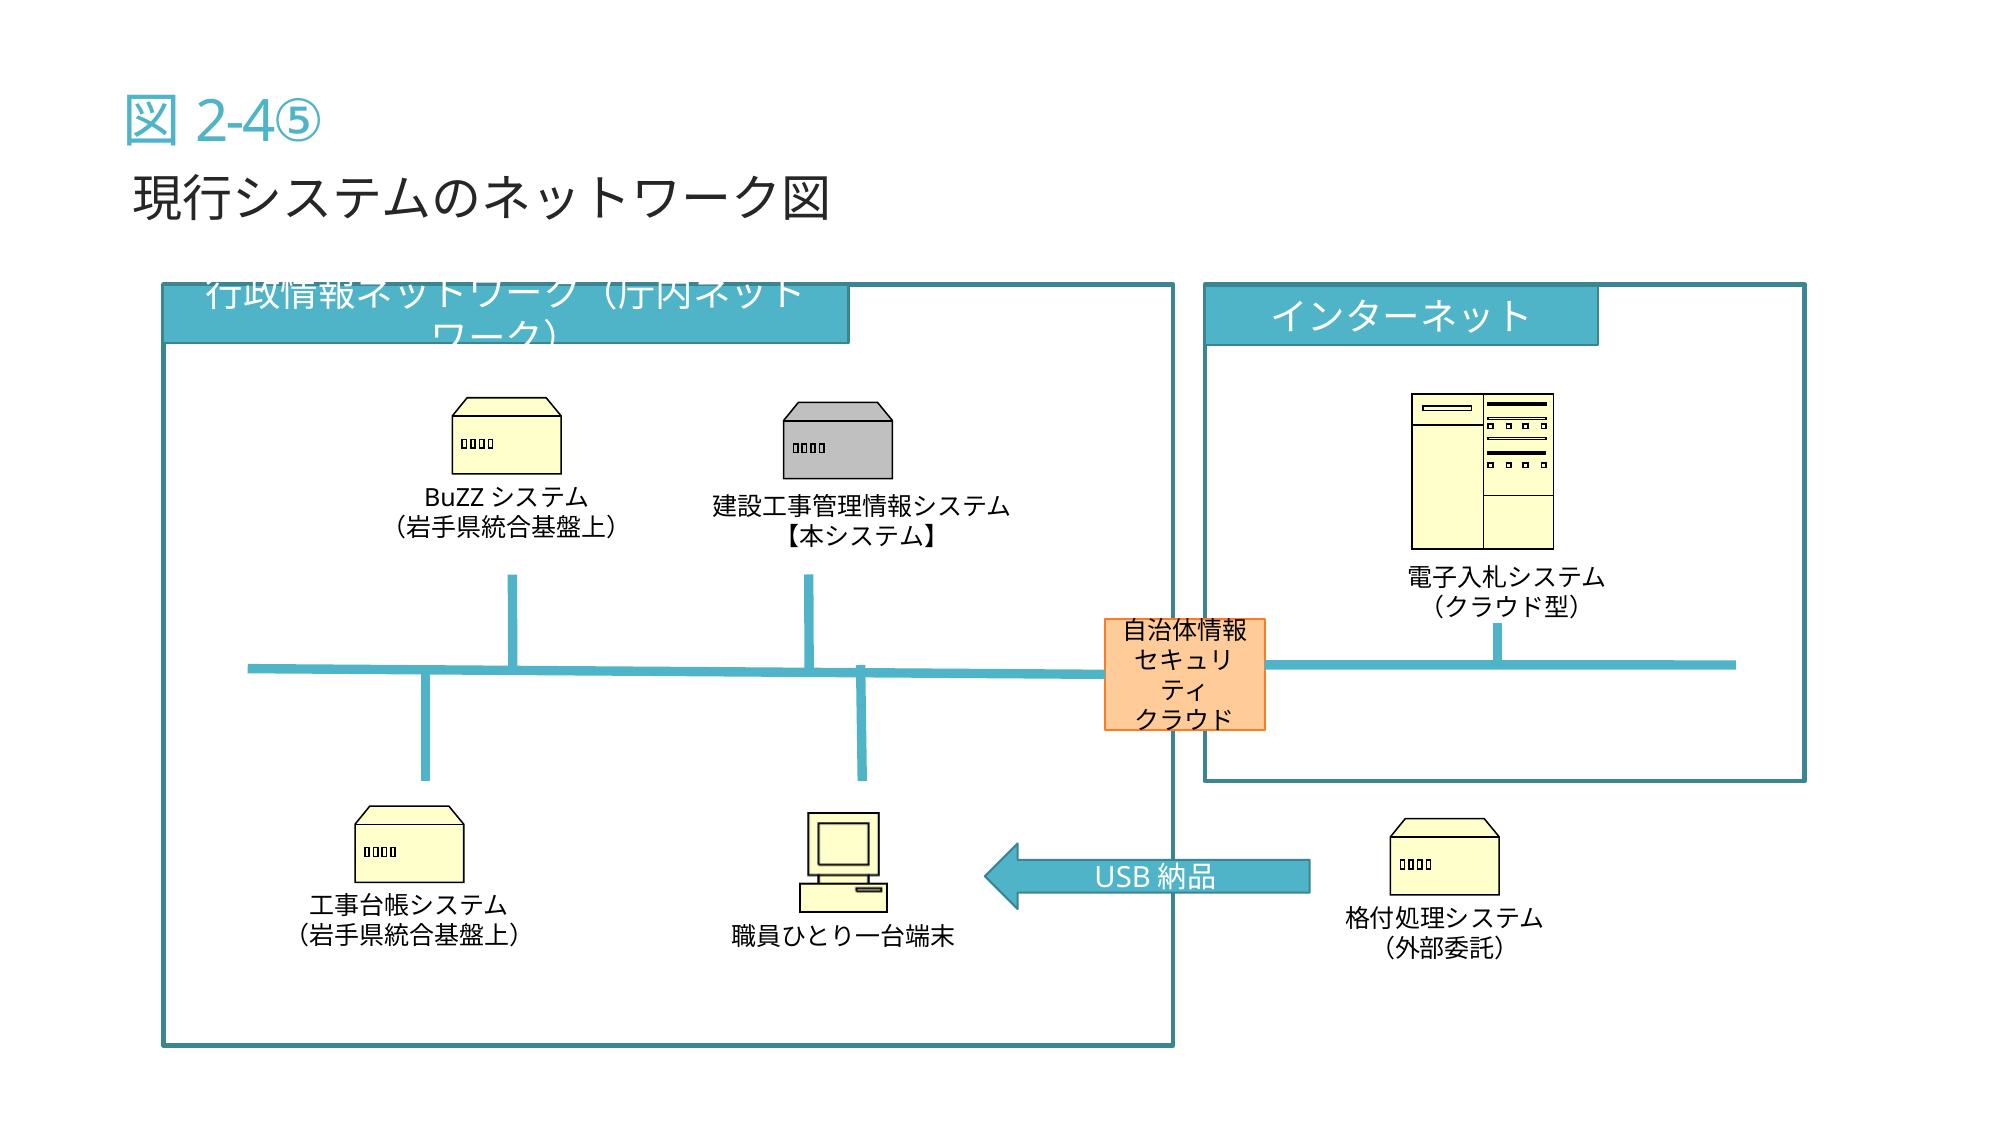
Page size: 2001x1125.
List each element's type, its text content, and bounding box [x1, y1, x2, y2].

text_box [1276, 818, 1614, 971]
list 現行システムのネットワーク図 [102, 168, 1867, 250]
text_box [693, 402, 1031, 560]
text_box [163, 283, 1174, 1046]
title 図2-4⑤ [107, 81, 1875, 165]
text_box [338, 397, 676, 550]
text_box インターネット [1204, 285, 1599, 346]
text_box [240, 805, 579, 959]
text_box 行政情報ネットワーク（庁内ネットワーク） [162, 283, 850, 344]
text_box [1204, 283, 1806, 782]
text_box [1338, 393, 1676, 630]
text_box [674, 812, 1013, 959]
text_box USB納品 [1013, 842, 1276, 910]
text_box 自治体情報 セキュリティ クラウド [1104, 618, 1266, 731]
